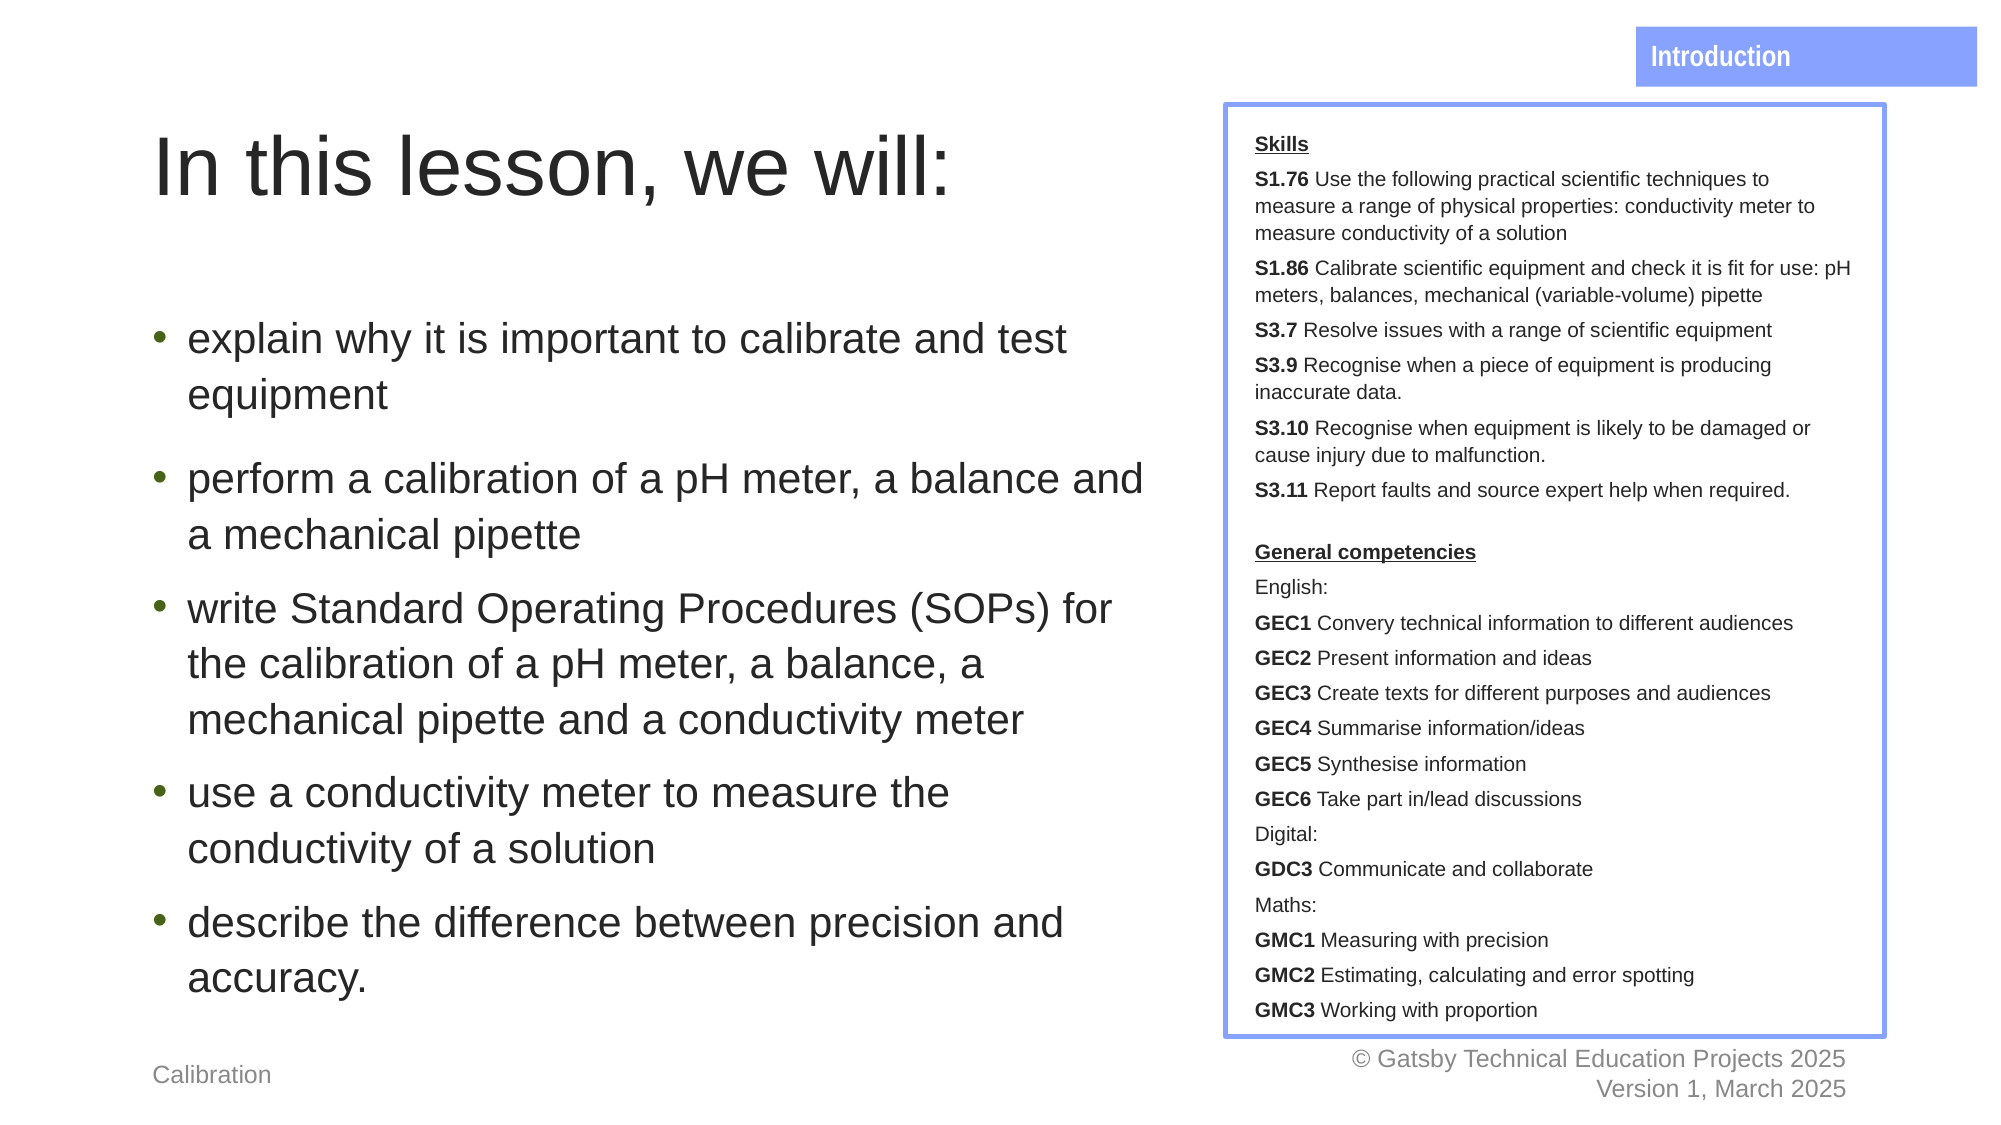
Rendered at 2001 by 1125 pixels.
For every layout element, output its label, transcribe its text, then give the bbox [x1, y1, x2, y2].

list Skills S1.76 Use the following practical scientific techniques to measure a range of physical properties: conductivity meter to measure conductivity of a solution S1.86 Calibrate scientific equipment and check it is fit for use: pH meters, balances, mechanical (variable-volume) pipette S3.7 Resolve issues with a range of scientific equipment S3.9 Recognise when a piece of equipment is producing inaccurate data. S3.10 Recognise when equipment is likely to be damaged or cause injury due to malfunction. S3.11 Report faults and source expert help when required. General competencies English: GEC1 Convery technical information to different audiences GEC2 Present information and ideas GEC3 Create texts for different purposes and audiences GEC4 Summarise information/ideas GEC5 Synthesise information GEC6 Take part in/lead discussions Digital: GDC3 Communicate and collaborate Maths: GMC1 Measuring with precision GMC2 Estimating, calculating and error spotting GMC3 Working with proportion [1223, 102, 1887, 1039]
list Calibration [137, 1042, 829, 1103]
title In this lesson, we will: [137, 59, 1863, 278]
list explain why it is important to calibrate and test equipment perform a calibration of a pH meter, a balance and a mechanical pipette write Standard Operating Procedures (SOPs) for the calibration of a pH meter, a balance, a mechanical pipette and a conductivity meter use a conductivity meter to measure the conductivity of a solution describe the difference between precision and accuracy. [137, 299, 1188, 1014]
list Introduction [1636, 26, 1978, 87]
